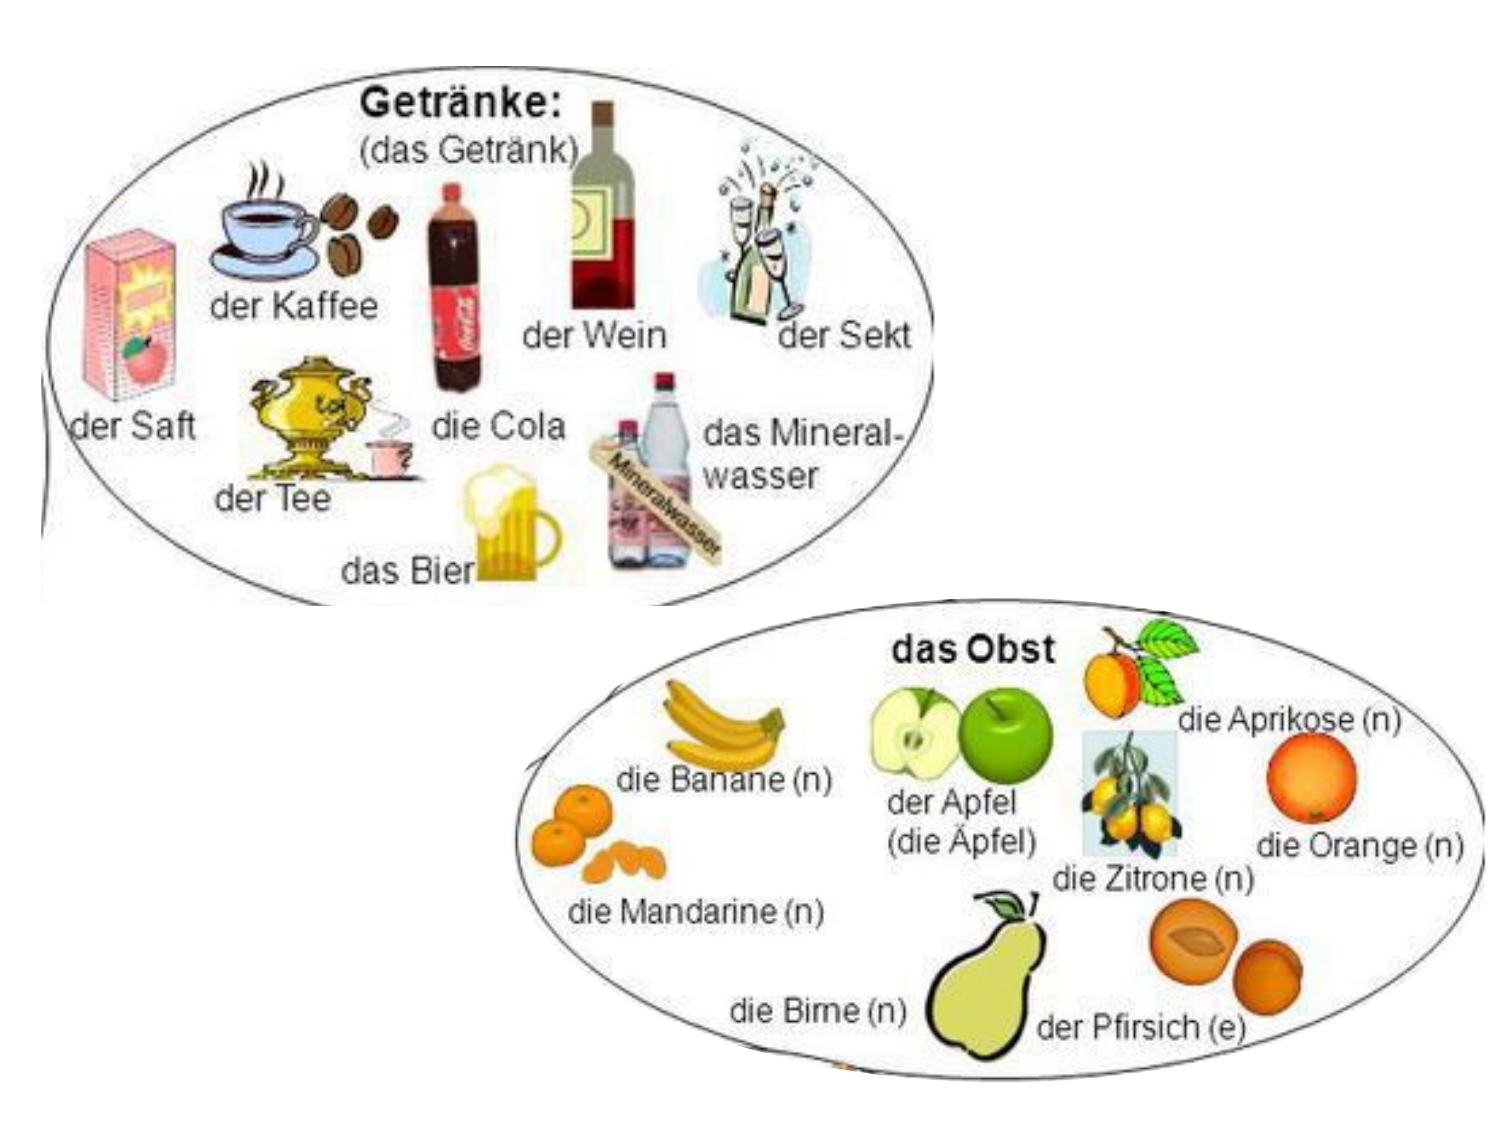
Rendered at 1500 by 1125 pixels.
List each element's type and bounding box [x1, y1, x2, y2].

picture [40, 66, 1500, 1083]
